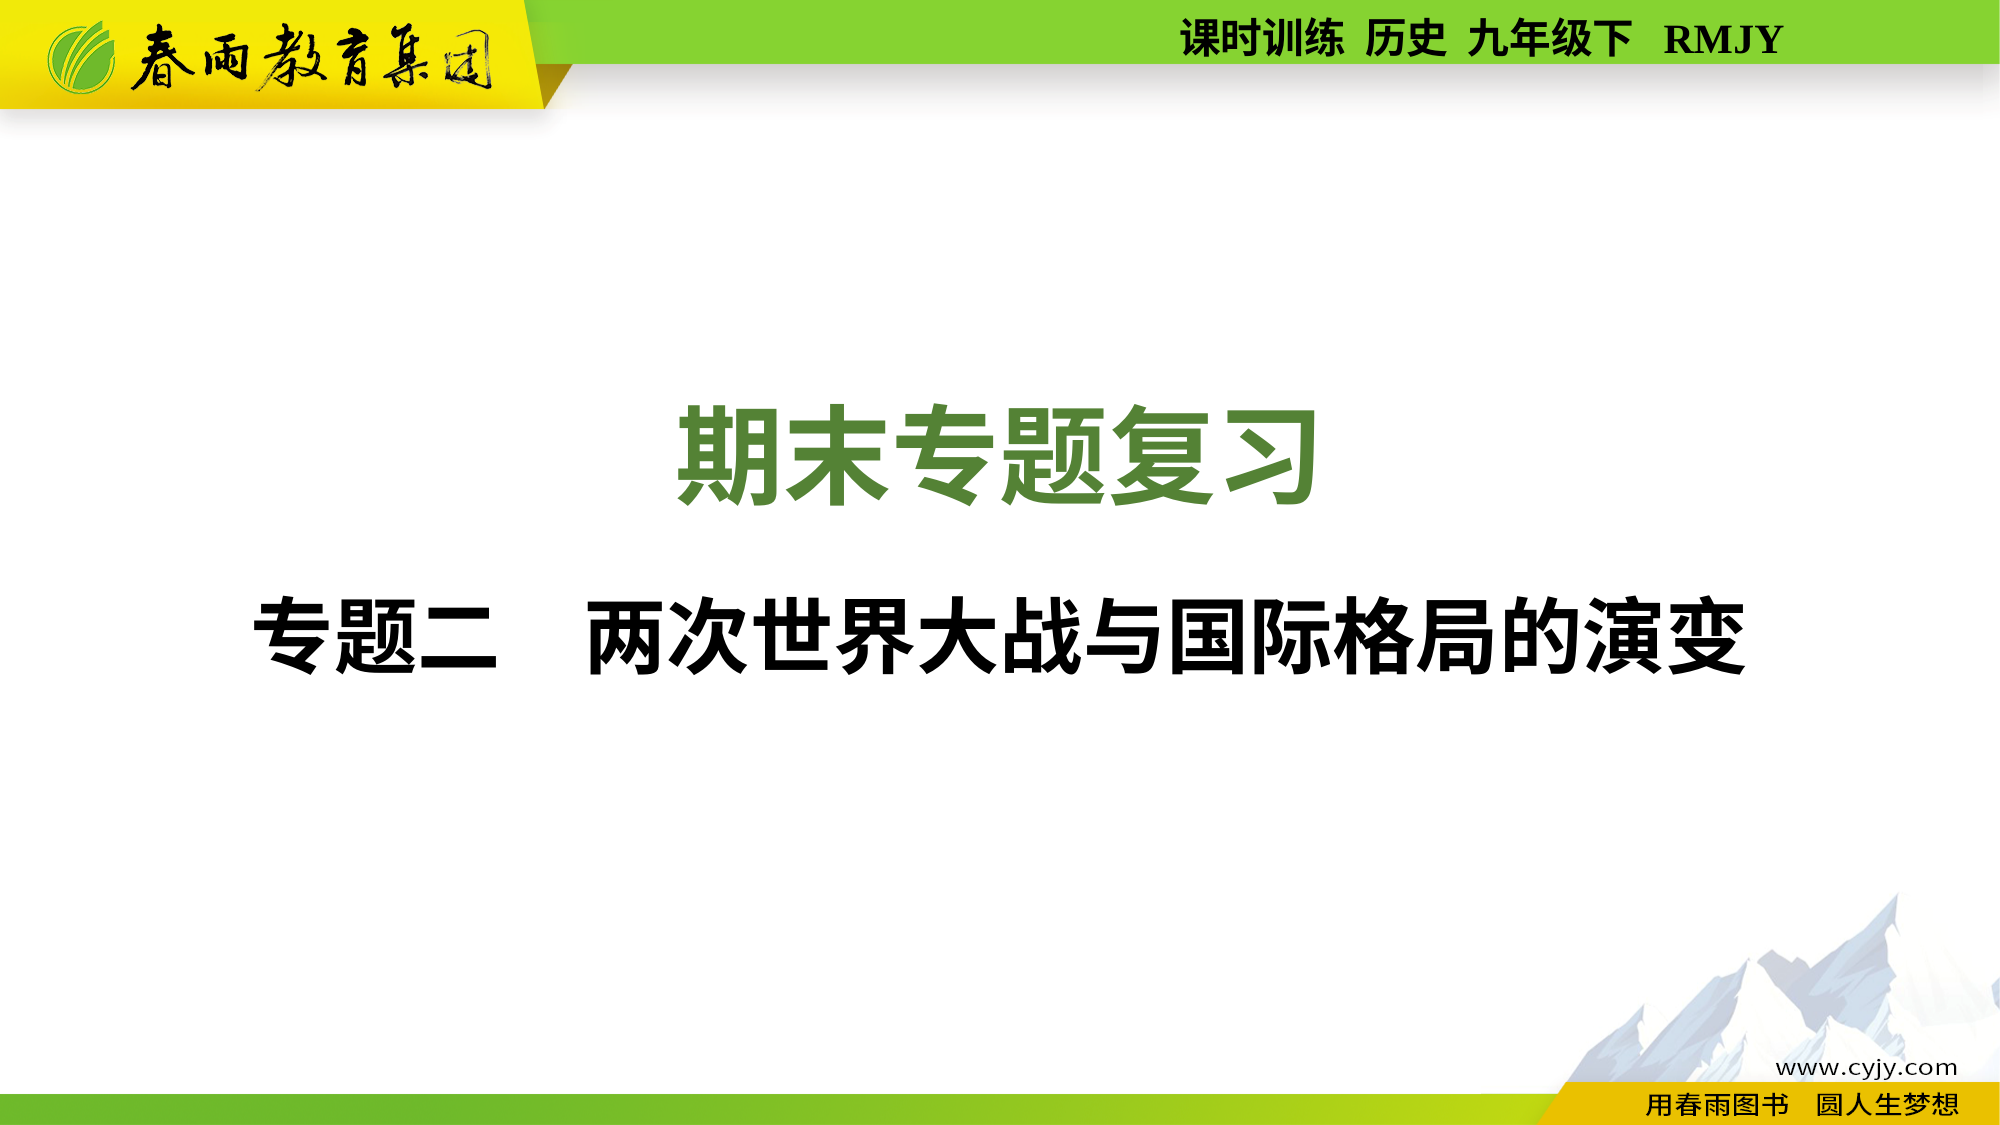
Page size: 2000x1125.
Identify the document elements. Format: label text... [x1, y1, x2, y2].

picture [0, 692, 2000, 1125]
text_box 期末专题复习 [0, 316, 2000, 526]
text_box 专题二 两次世界大战与国际格局的演变 [0, 527, 2000, 692]
picture [0, 0, 2000, 316]
